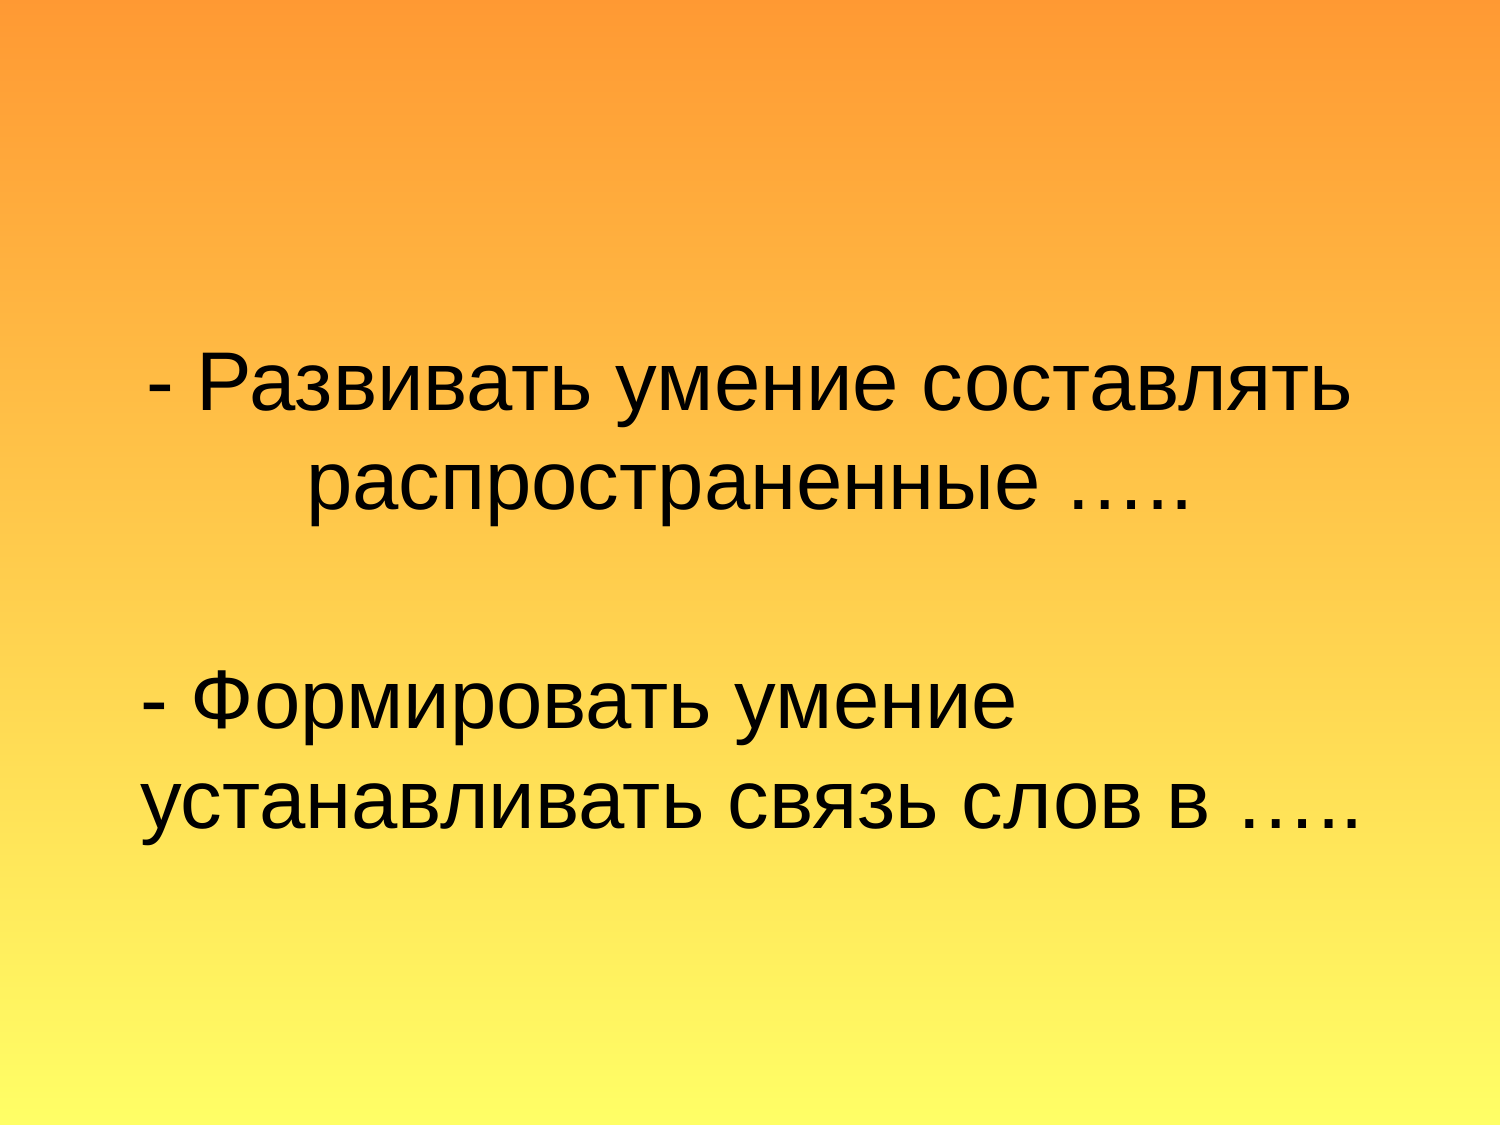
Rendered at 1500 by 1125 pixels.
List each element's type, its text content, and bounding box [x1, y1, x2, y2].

subtitle - Формировать умение устанавливать связь слов в ….. [124, 637, 1413, 926]
title - Развивать умение составлять распространенные ….. [112, 262, 1388, 591]
